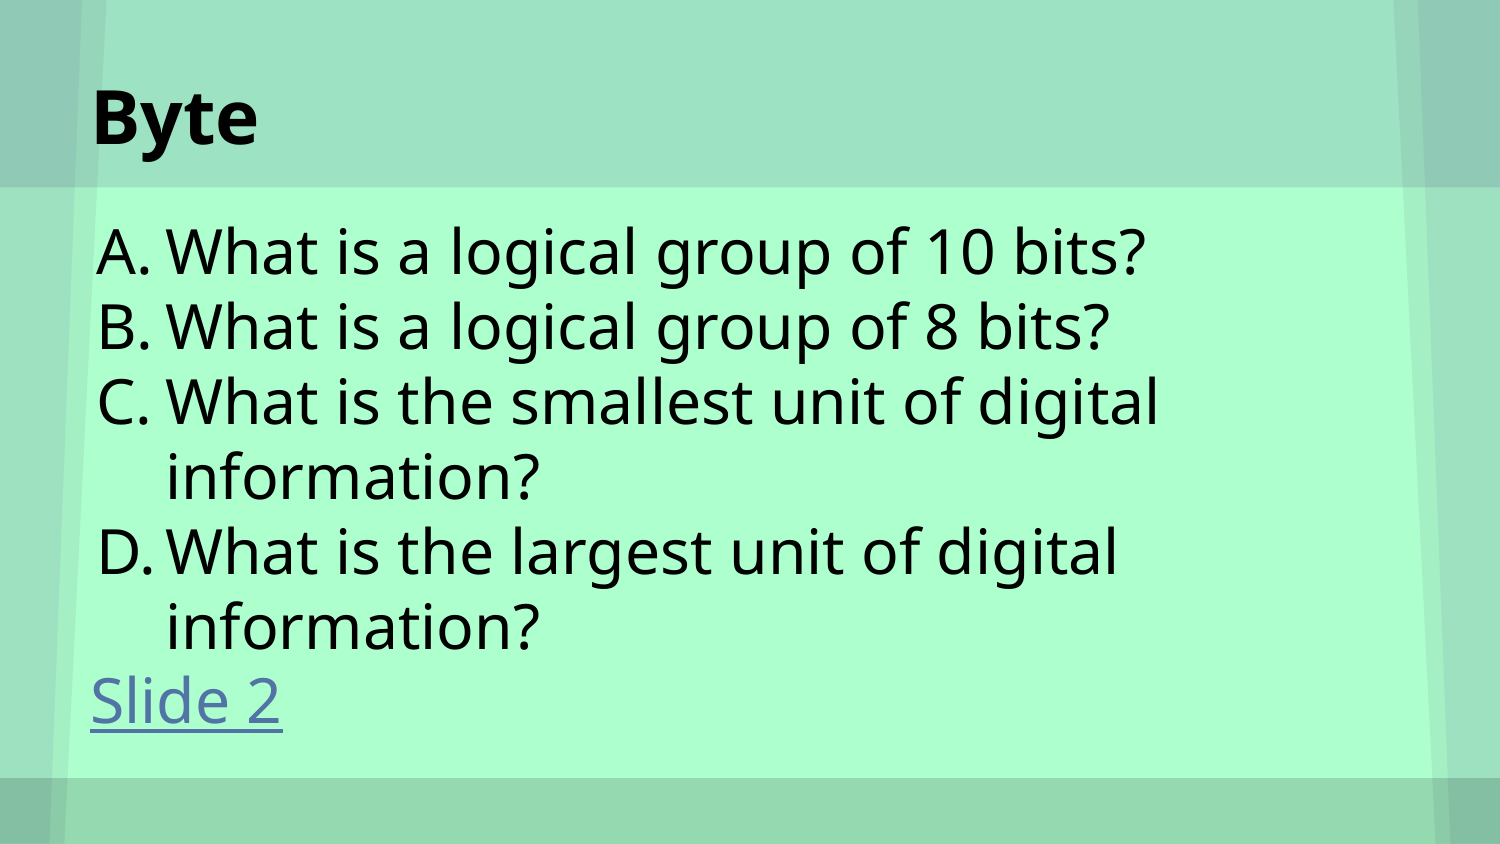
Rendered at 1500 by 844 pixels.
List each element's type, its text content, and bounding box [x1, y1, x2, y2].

list What is a logical group of 10 bits? What is a logical group of 8 bits? What is the smallest unit of digital information? What is the largest unit of digital information? Slide 2 [75, 196, 1425, 808]
title Byte [75, 33, 1425, 175]
